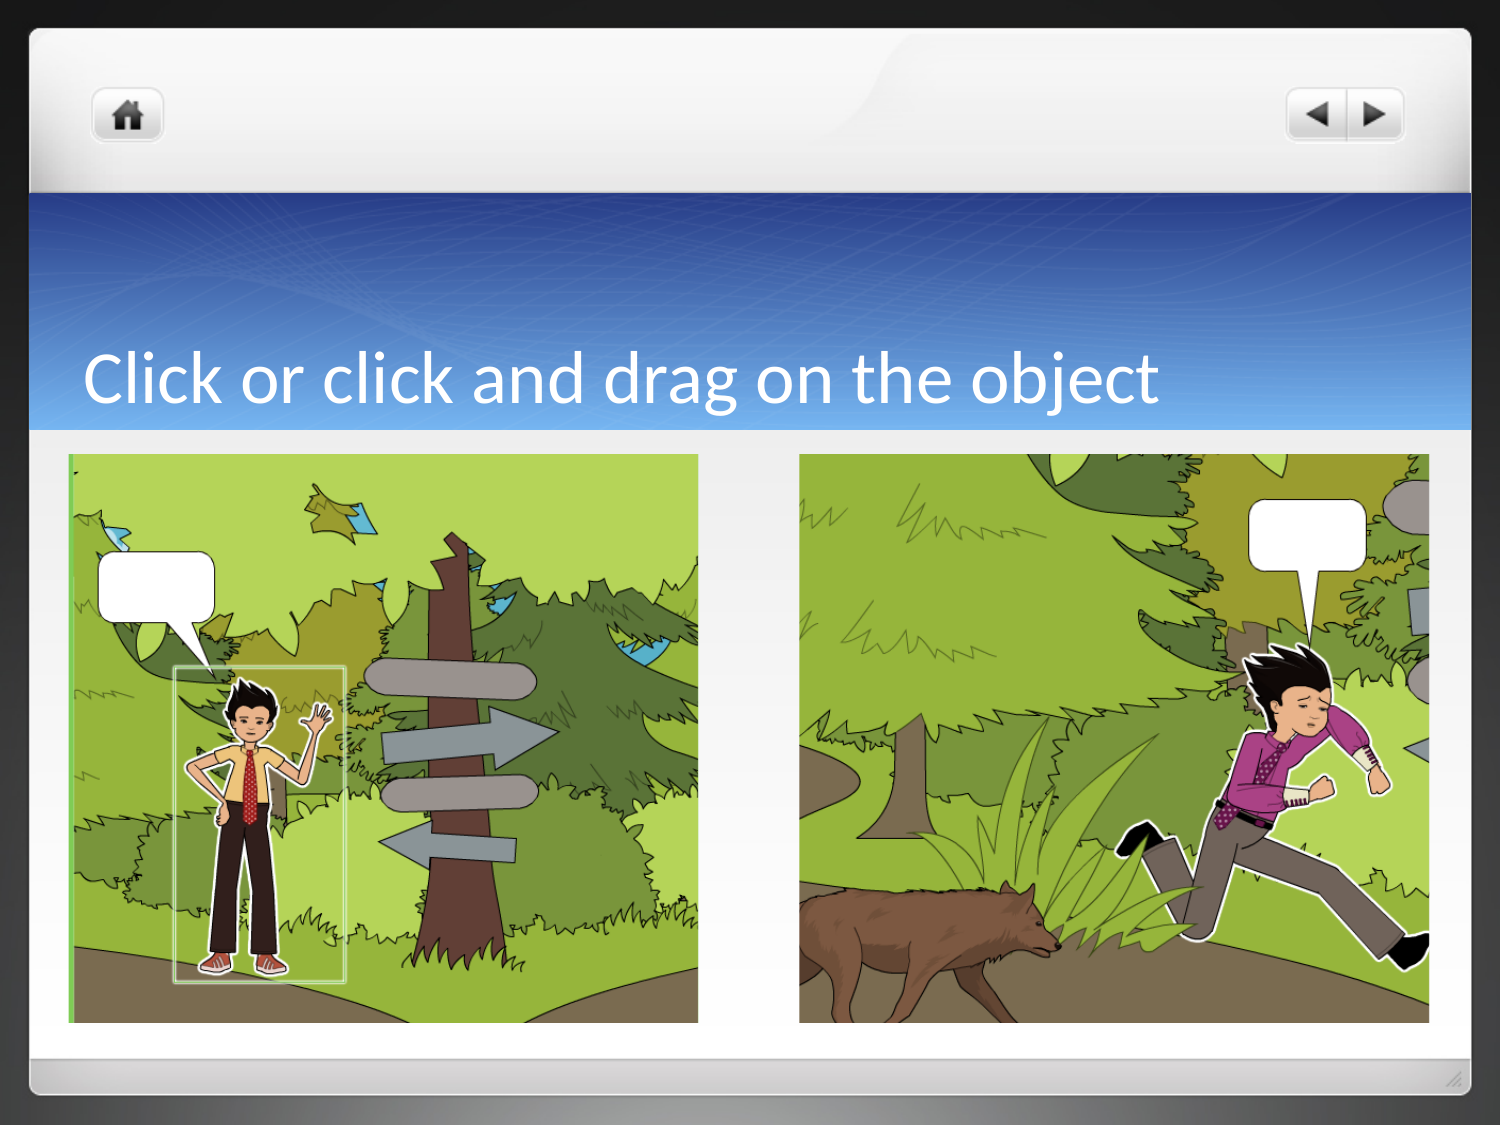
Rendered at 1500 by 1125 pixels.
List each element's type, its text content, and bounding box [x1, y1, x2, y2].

picture [0, 0, 1500, 1125]
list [67, 453, 699, 1024]
title Click or click and drag on the object [68, 238, 1432, 427]
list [798, 453, 1430, 1024]
